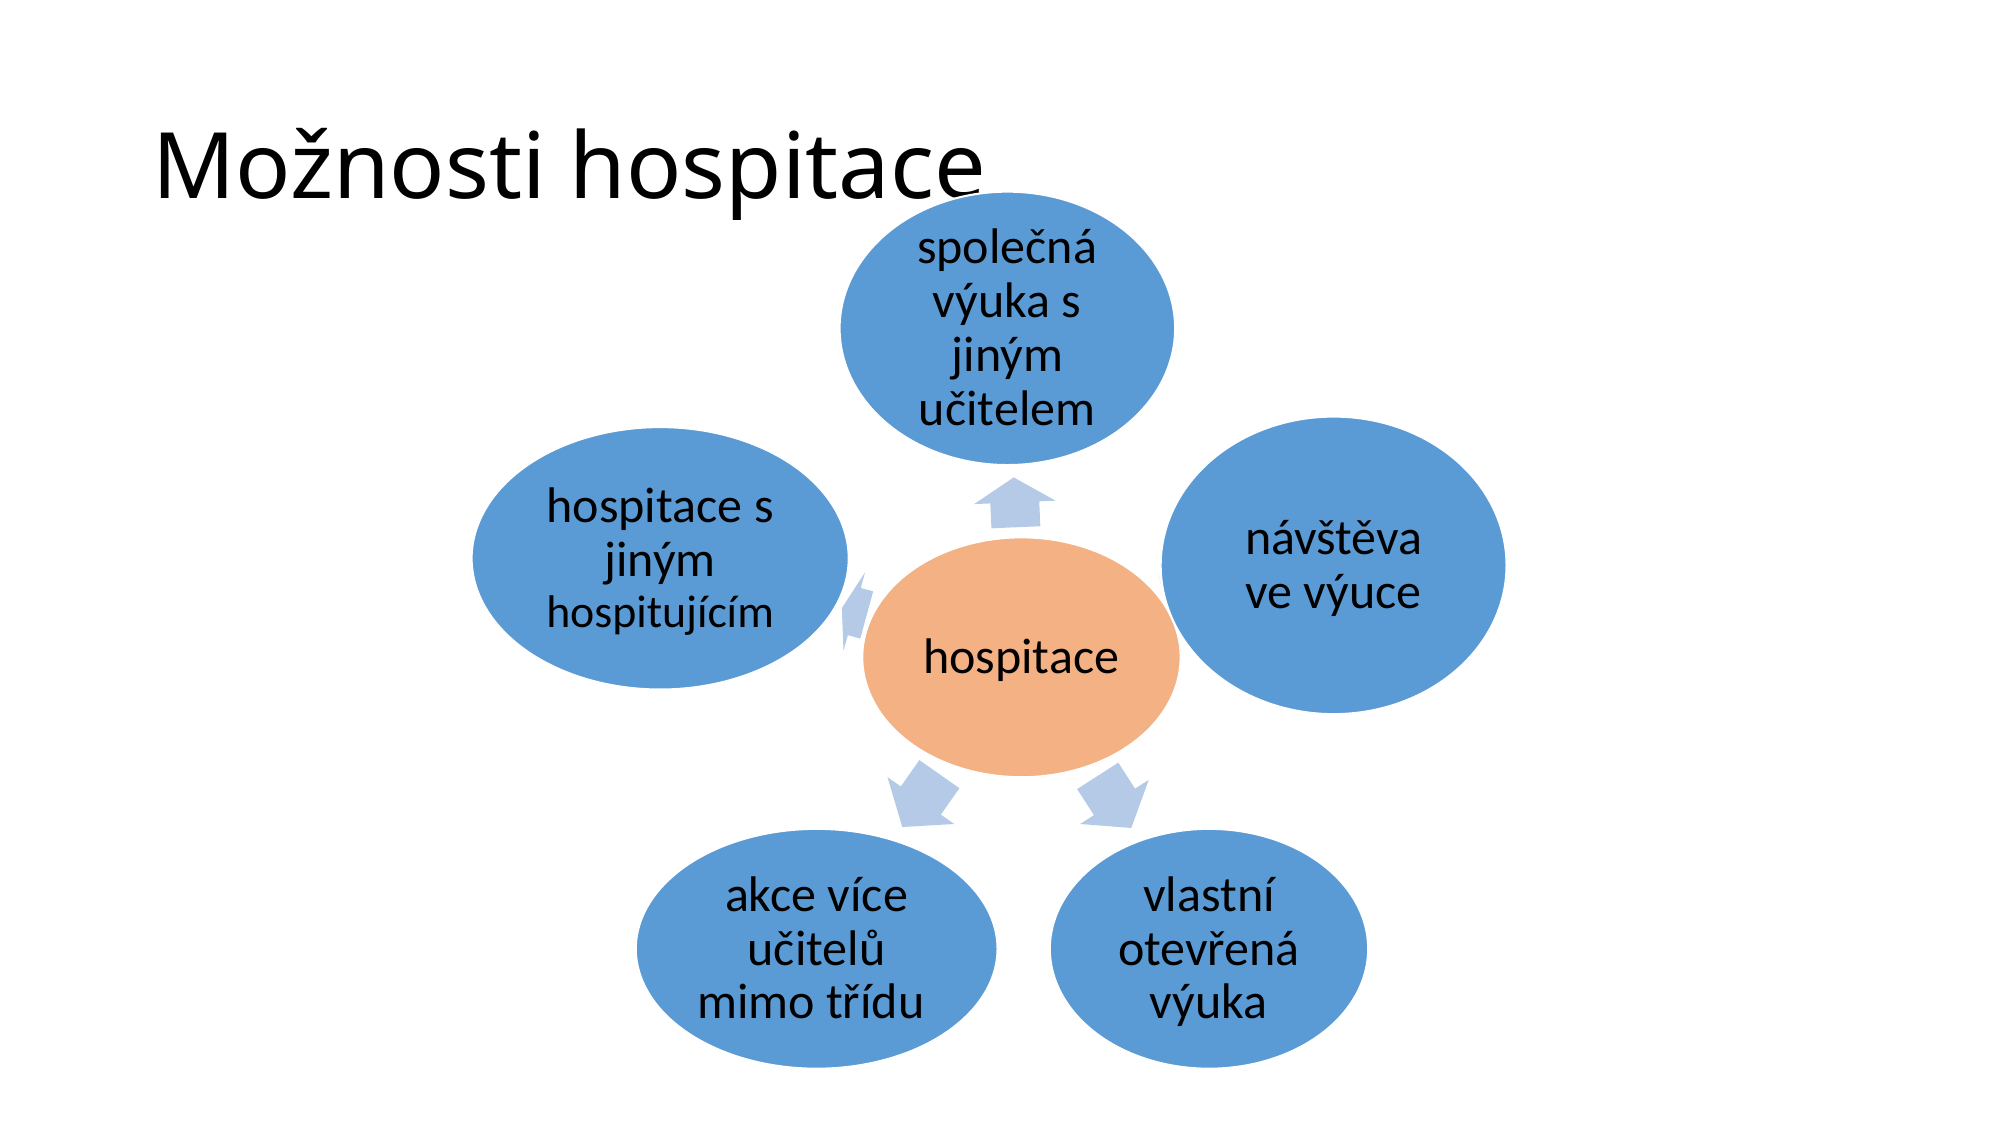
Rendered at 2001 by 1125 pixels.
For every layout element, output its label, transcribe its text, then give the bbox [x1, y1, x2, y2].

title Možnosti hospitace [137, 59, 1863, 278]
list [226, 196, 1774, 1064]
